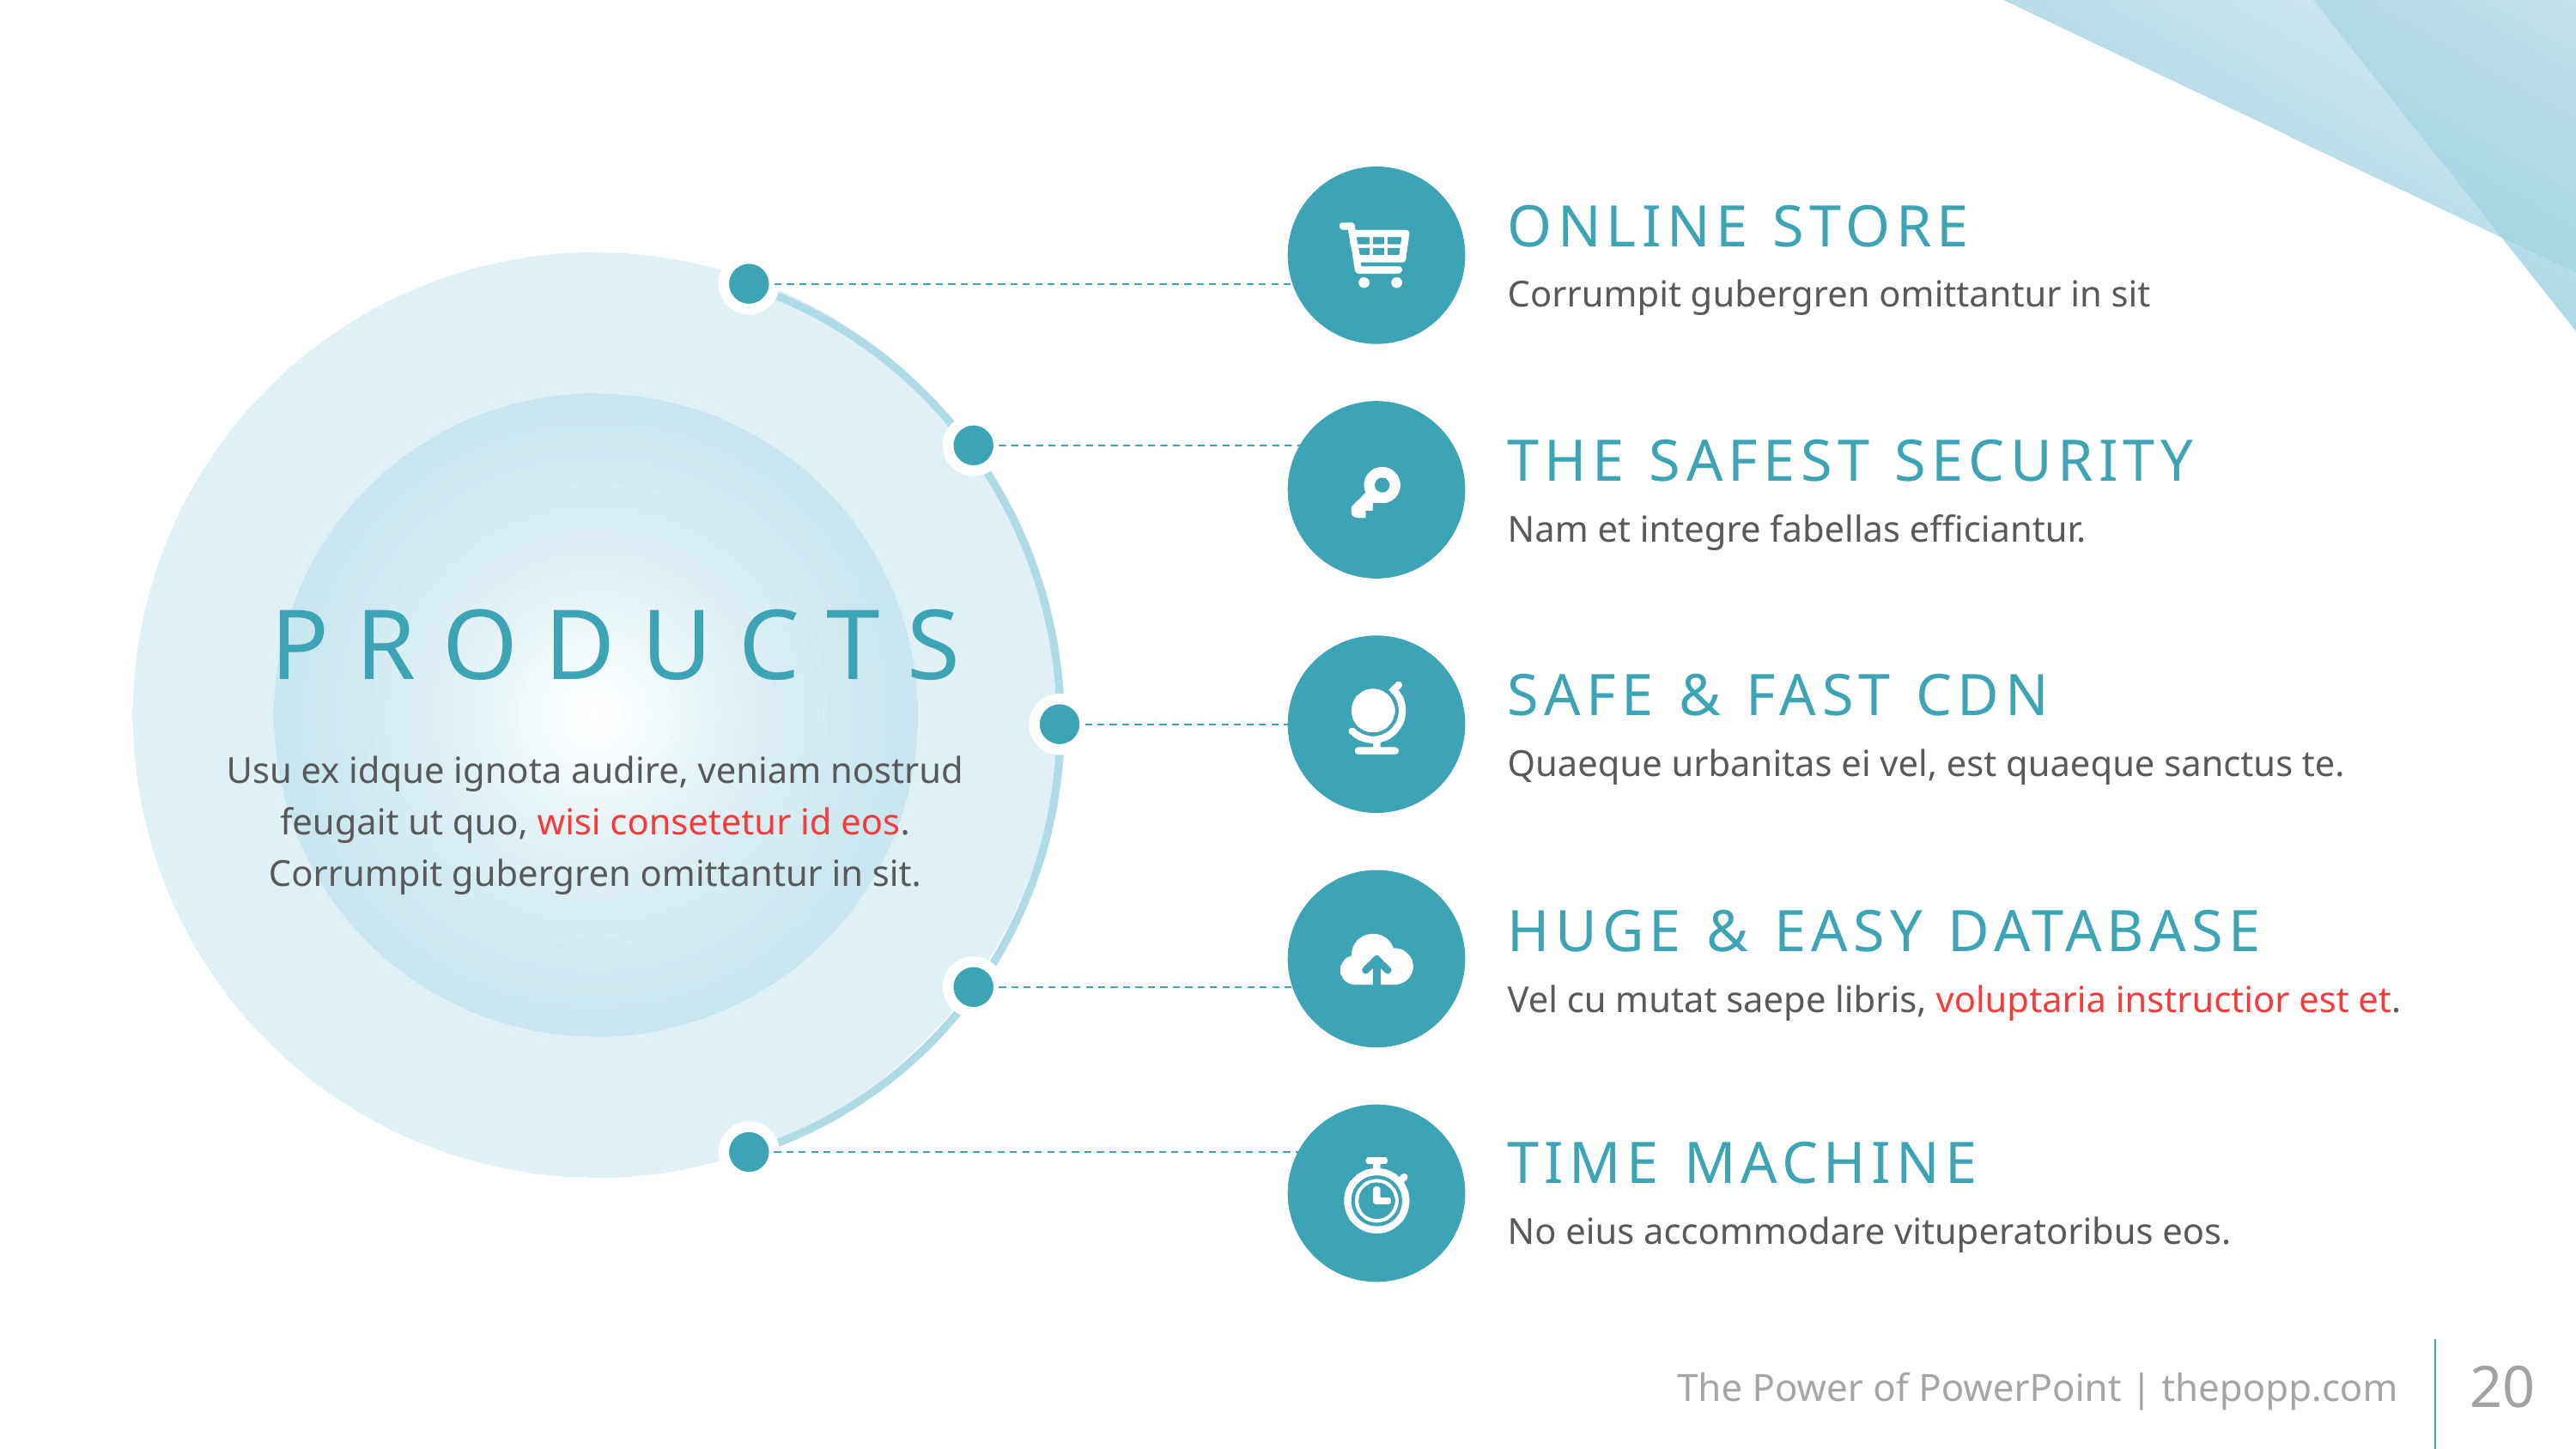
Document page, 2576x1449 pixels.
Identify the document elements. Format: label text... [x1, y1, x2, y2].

footer The Power of PowerPoint | thepopp.com [1326, 1350, 2421, 1428]
list TIME MACHINE [1484, 1086, 2347, 1188]
list Quaeque urbanitas ei vel, est quaeque sanctus te. [1484, 720, 2474, 803]
list No eius accommodare vituperatoribus eos. [1484, 1188, 2474, 1271]
list SAFE & FAST CDN [1484, 618, 2347, 720]
list ONLINE STORE [1484, 149, 2347, 251]
picture [1333, 211, 1420, 300]
list Vel cu mutat saepe libris, voluptaria instructior est et. [1484, 956, 2474, 1040]
picture [1333, 674, 1420, 762]
title PRODUCTS [159, 331, 1072, 706]
list Corrumpit gubergren omittantur in sit [1484, 251, 2474, 334]
picture [1333, 1149, 1420, 1237]
list Usu ex idque ignota audire, veniam nostrud feugait ut quo, wisi consetetur id eos. Corrumpit gubergren omittantur in sit. [191, 727, 999, 966]
slide_number 20 [2446, 1350, 2575, 1428]
list Nam et integre fabellas efficiantur. [1484, 486, 2474, 568]
picture [1333, 915, 1420, 1003]
picture [1333, 445, 1420, 533]
list THE SAFEST SECURITY [1484, 384, 2347, 486]
list HUGE & EASY DATABASE [1484, 855, 2347, 956]
